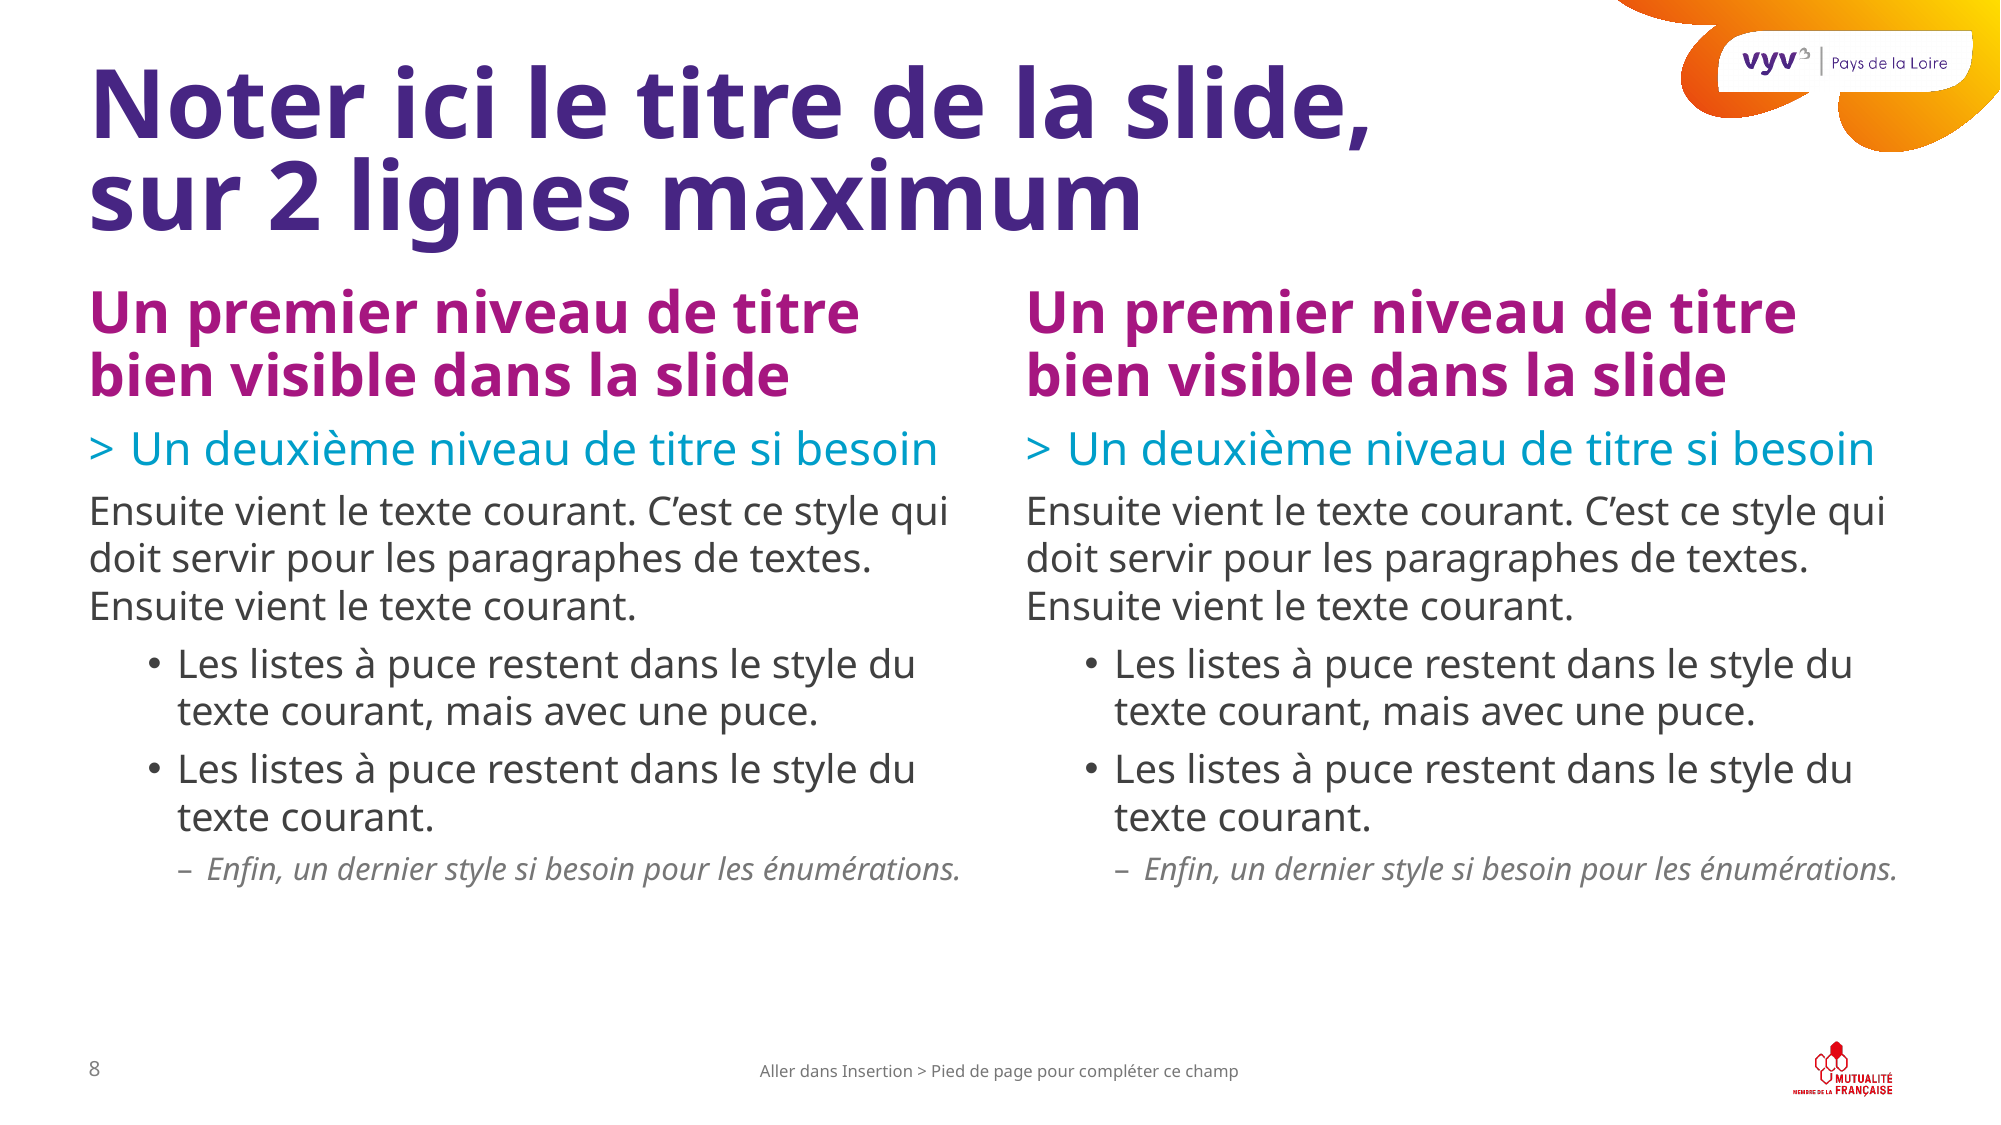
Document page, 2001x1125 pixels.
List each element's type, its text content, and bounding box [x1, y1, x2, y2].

slide_number 8 [88, 1063, 207, 1085]
picture [1713, 24, 1977, 98]
footer Aller dans Insertion > Pied de page pour compléter ce champ [207, 1063, 1794, 1085]
list Un premier niveau de titre bien visible dans la slide Un deuxième niveau de titre si besoin Ensuite vient le texte courant. C’est ce style qui doit servir pour les paragraphes de textes. Ensuite vient le texte courant. Les listes à puce restent dans le style du texte courant, mais avec une puce. Les listes à puce restent dans le style du texte courant. Enfin, un dernier style si besoin pour les énumérations. [88, 283, 975, 1022]
list Un premier niveau de titre bien visible dans la slide Un deuxième niveau de titre si besoin Ensuite vient le texte courant. C’est ce style qui doit servir pour les paragraphes de textes. Ensuite vient le texte courant. Les listes à puce restent dans le style du texte courant, mais avec une puce. Les listes à puce restent dans le style du texte courant. Enfin, un dernier style si besoin pour les énumérations. [1025, 283, 1912, 1022]
title Noter ici le titre de la slide, sur 2 lignes maximum [88, 59, 1912, 254]
picture [1773, 1022, 1912, 1114]
